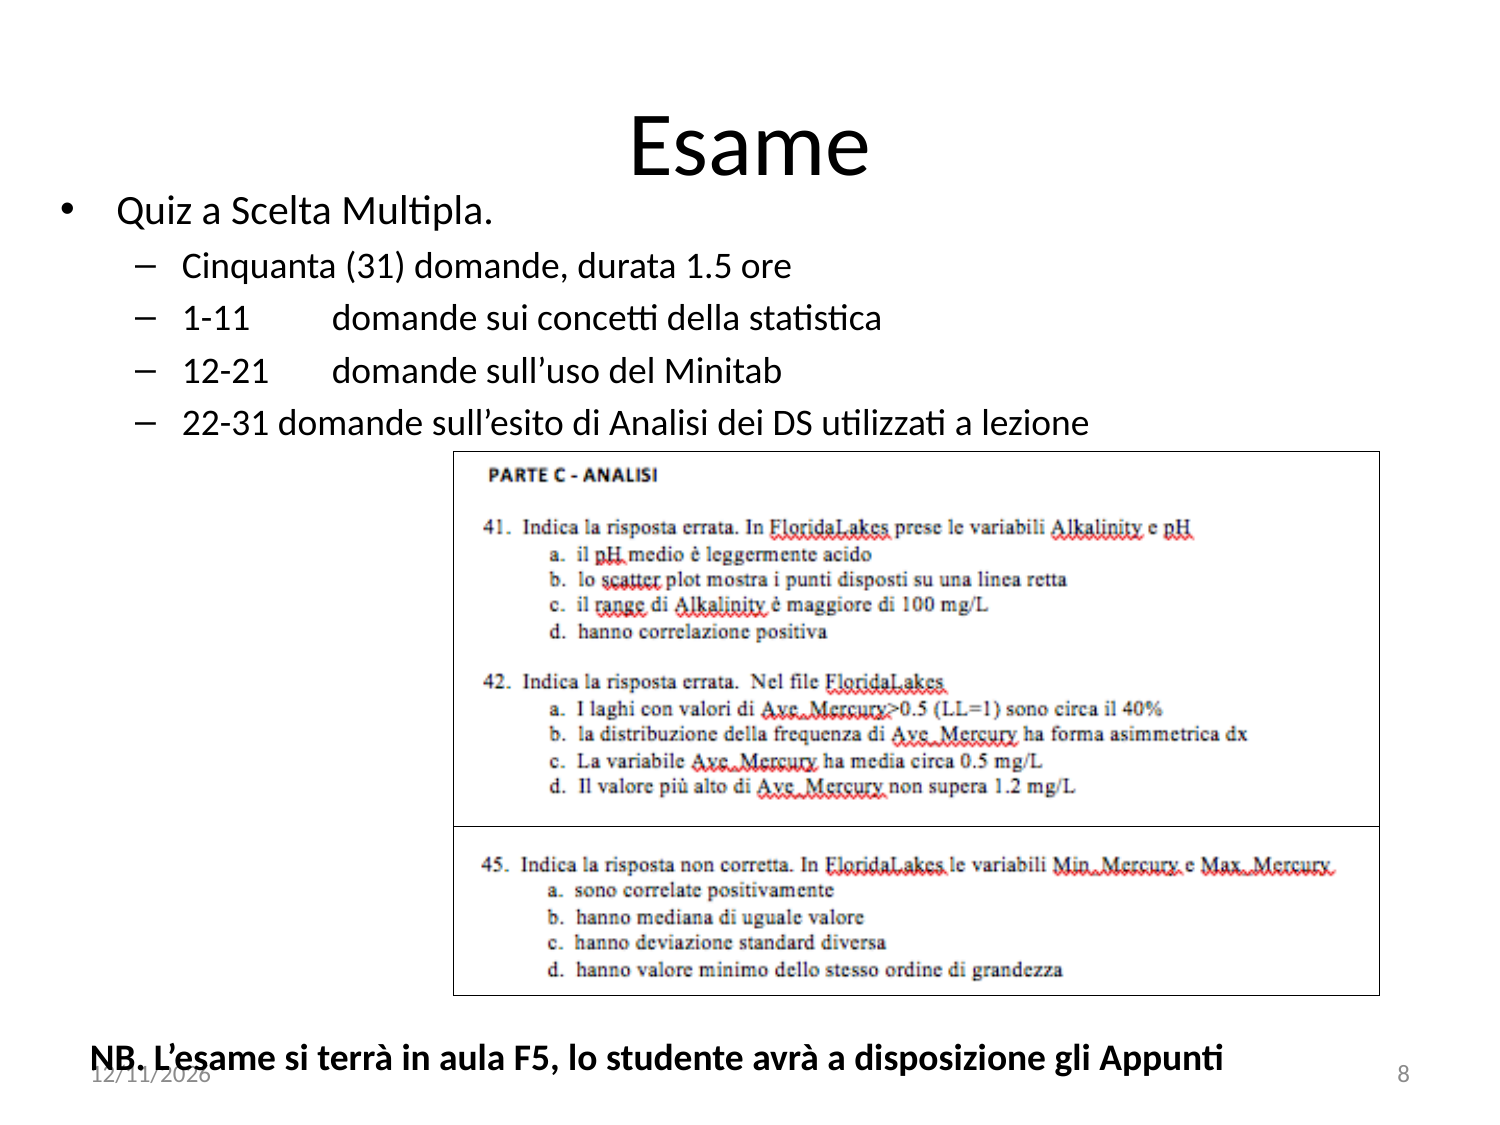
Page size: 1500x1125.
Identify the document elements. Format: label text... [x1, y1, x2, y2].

text_box NB. L’esame si terrà in aula F5, lo studente avrà a disposizione gli Appunti [74, 1025, 1392, 1086]
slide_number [75, 1042, 425, 1103]
title Esame [75, 45, 1425, 233]
slide_number 8 [1074, 1042, 1425, 1103]
text_box Quiz a Scelta Multipla. Cinquanta (31) domande, durata 1.5 ore 1-11 domande sui concetti della statistica 12-21 domande sull’uso del Minitab 22-31 domande sull’esito di Analisi dei DS utilizzati a lezione [45, 175, 1396, 476]
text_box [452, 451, 1380, 996]
